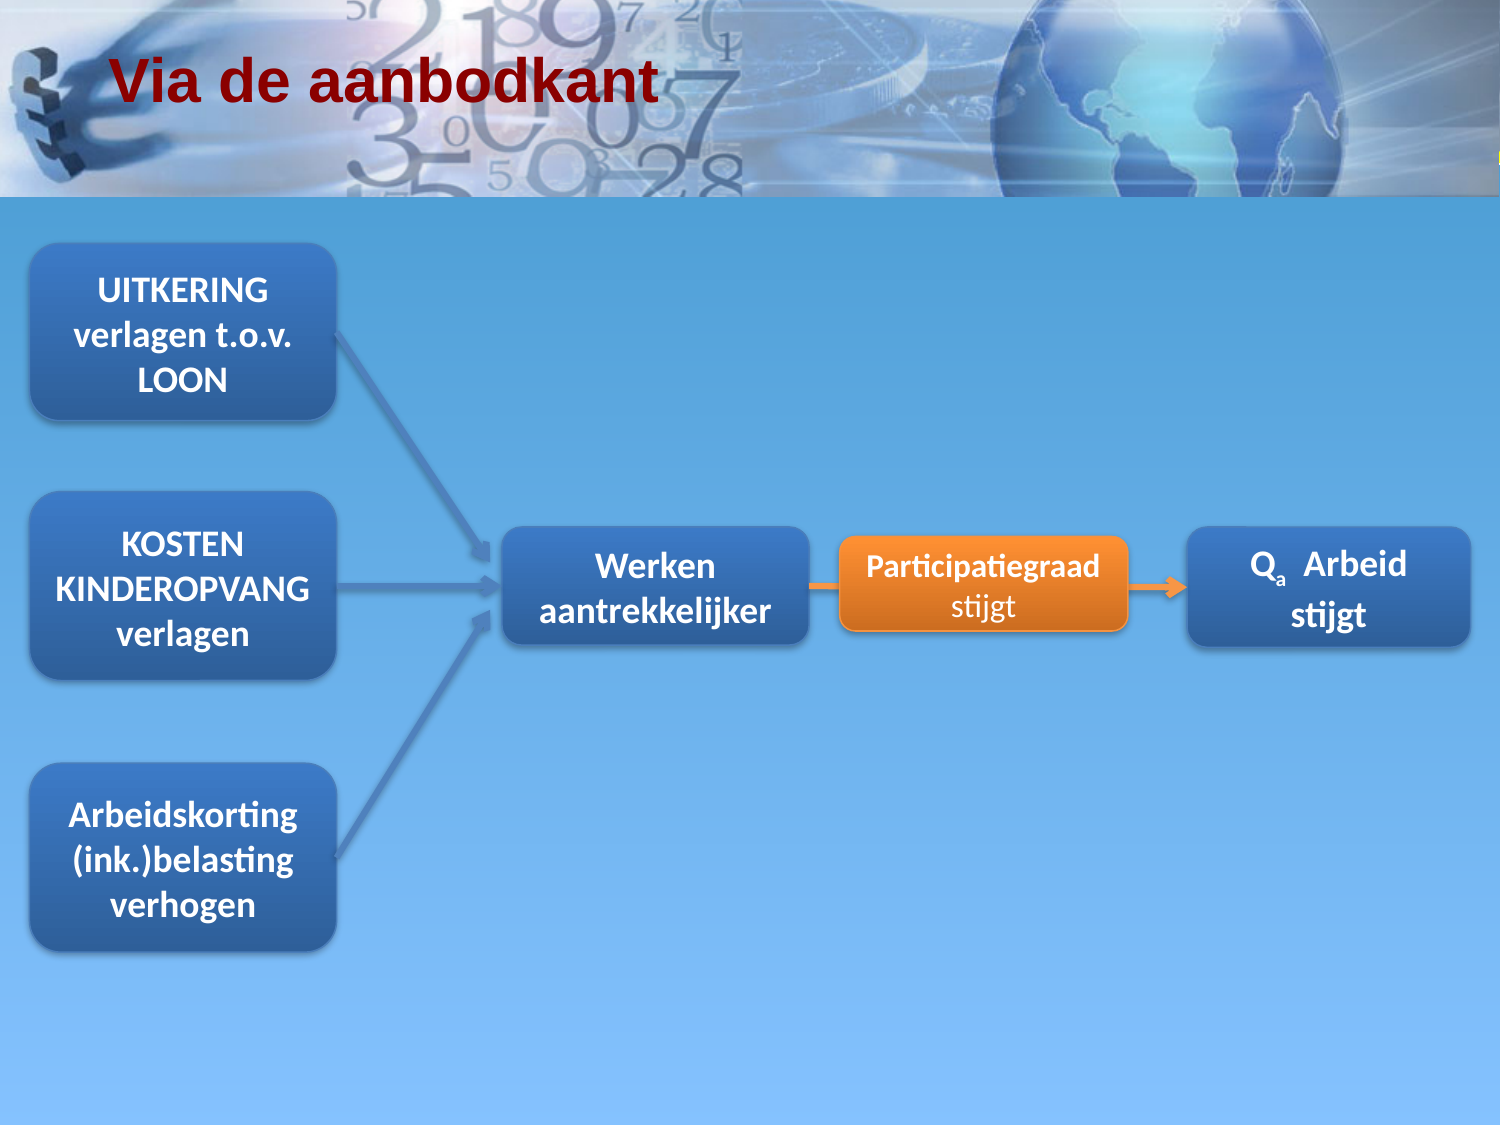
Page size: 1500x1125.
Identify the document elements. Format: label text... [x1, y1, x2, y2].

text_box Qa Arbeid stijgt [1186, 526, 1472, 649]
text_box Participatiegraad stijgt [838, 535, 1129, 584]
text_box Participatiegraad stijgt [838, 596, 1129, 632]
picture [0, 0, 1500, 197]
text_box Werken aantrekkelijker [507, 526, 810, 646]
title Via de aanbodkant [93, 34, 1121, 120]
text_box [29, 609, 491, 953]
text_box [29, 491, 503, 681]
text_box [29, 243, 491, 563]
